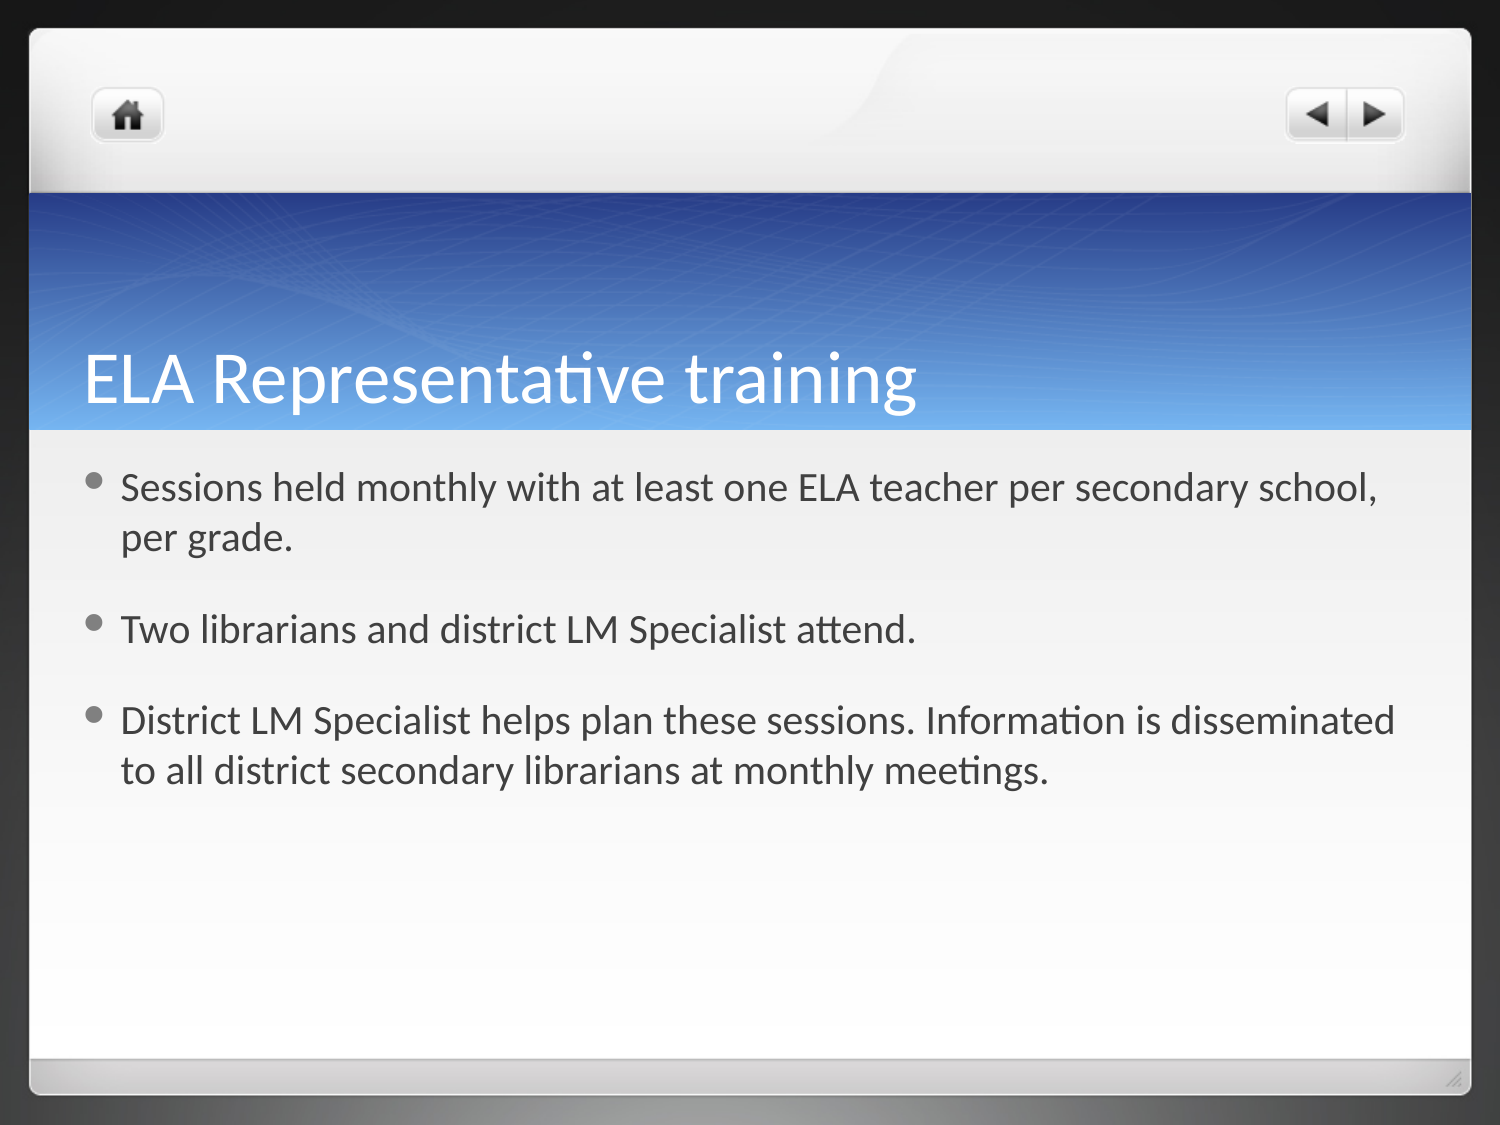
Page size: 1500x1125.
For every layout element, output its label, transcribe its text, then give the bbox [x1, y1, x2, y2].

picture [0, 0, 1500, 1125]
title ELA Representative training [68, 238, 1432, 427]
list Sessions held monthly with at least one ELA teacher per secondary school, per grade. Two librarians and district LM Specialist attend. District LM Specialist helps plan these sessions. Information is disseminated to all district secondary librarians at monthly meetings. [68, 452, 1432, 1025]
